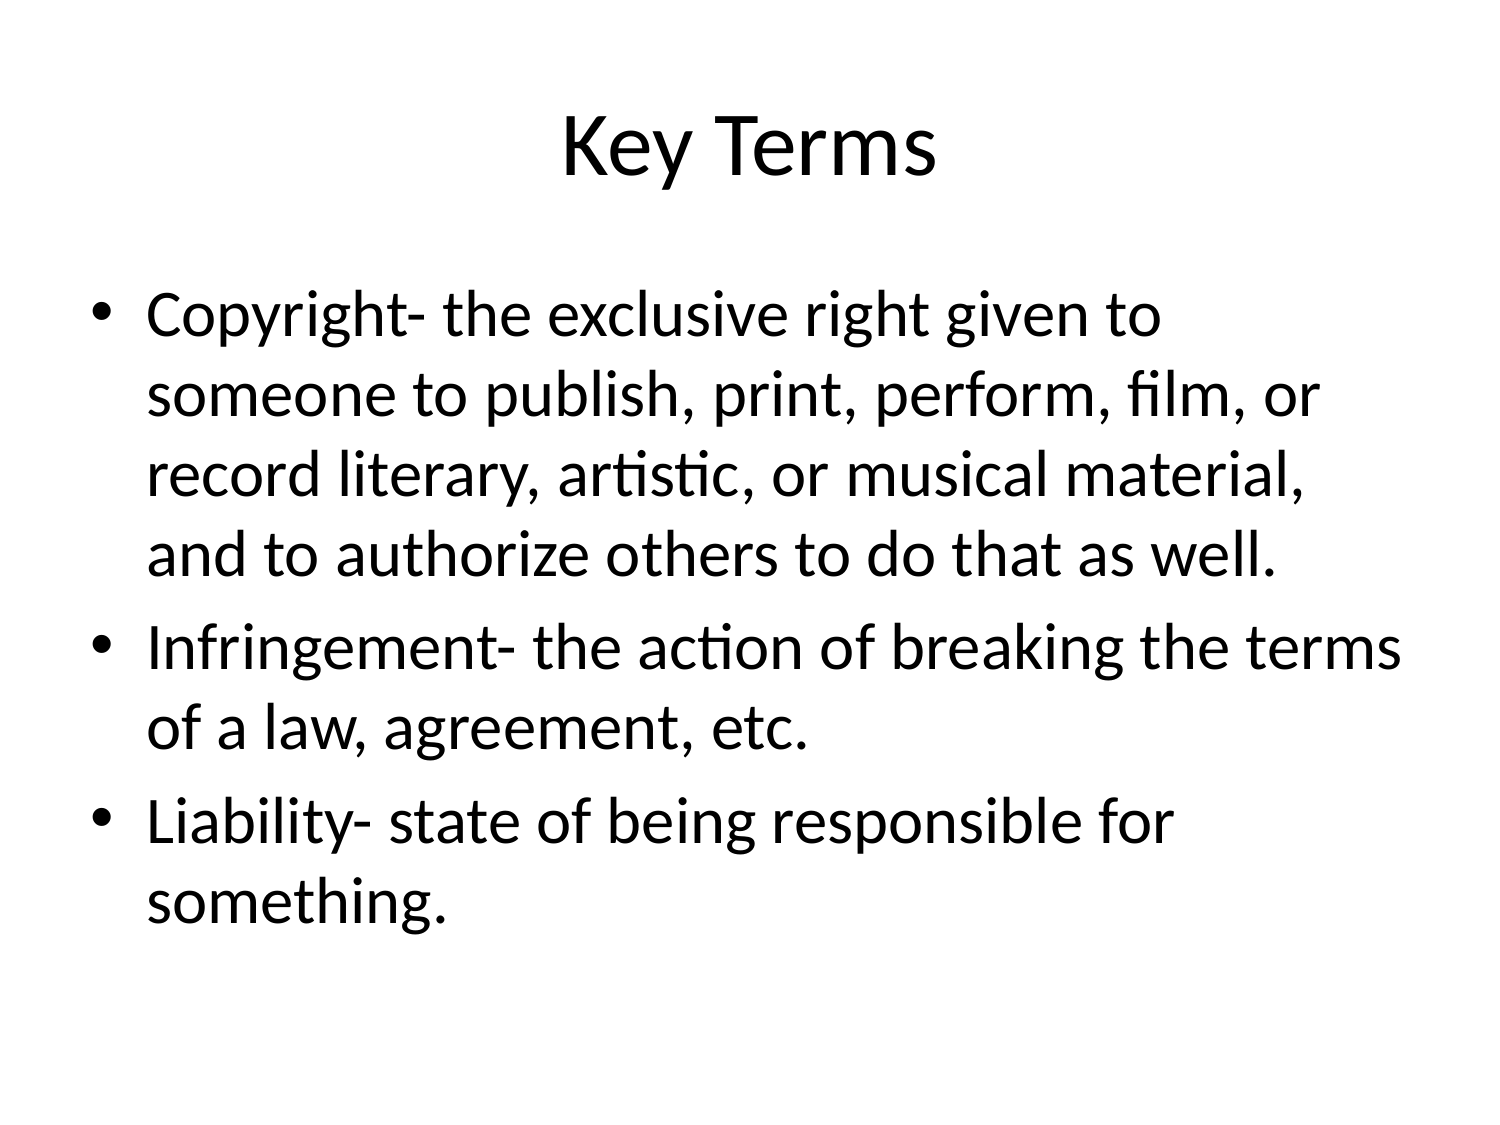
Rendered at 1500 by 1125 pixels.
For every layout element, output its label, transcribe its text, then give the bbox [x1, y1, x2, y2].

list Copyright- the exclusive right given to someone to publish, print, perform, film, or record literary, artistic, or musical material, and to authorize others to do that as well. Infringement- the action of breaking the terms of a law, agreement, etc. Liability- state of being responsible for something. [75, 262, 1425, 1005]
title Key Terms [75, 45, 1425, 233]
